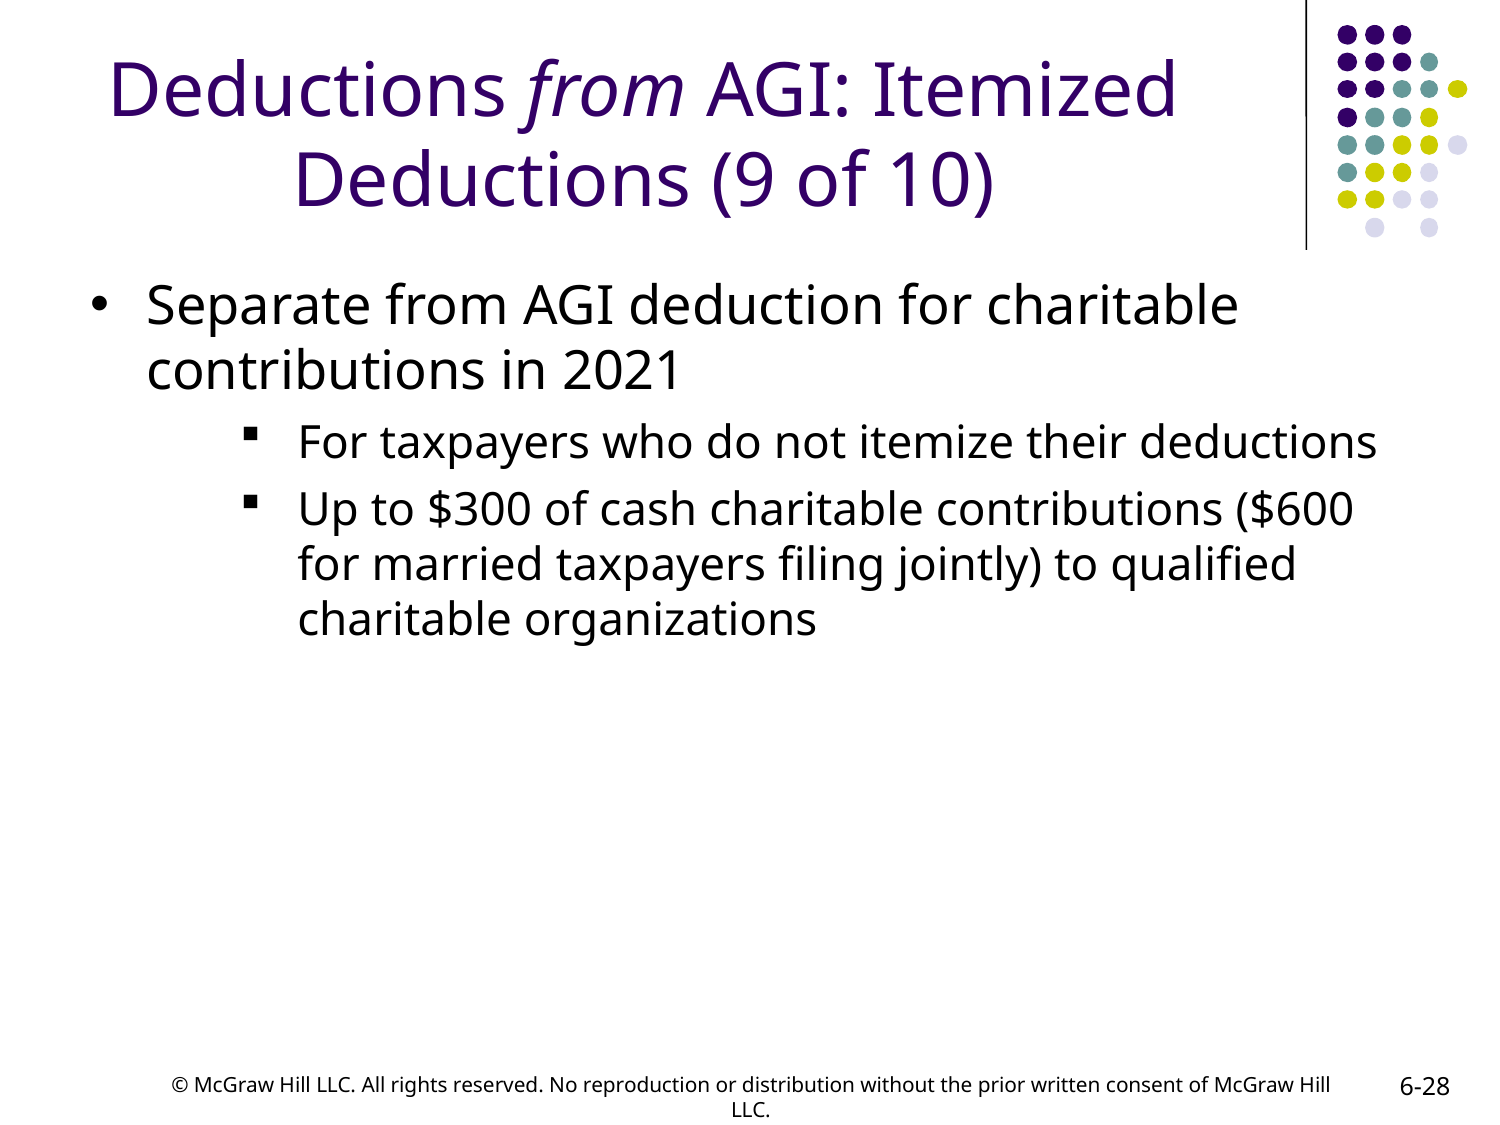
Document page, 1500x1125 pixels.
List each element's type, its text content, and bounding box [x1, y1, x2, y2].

list Separate from AGI deduction for charitable contributions in 2021 For taxpayers who do not itemize their deductions Up to $300 of cash charitable contributions ($600 for married taxpayers filing jointly) to qualified charitable organizations [75, 262, 1413, 1050]
title Deductions from AGI: Itemized Deductions (9 of 10) [25, 24, 1263, 238]
